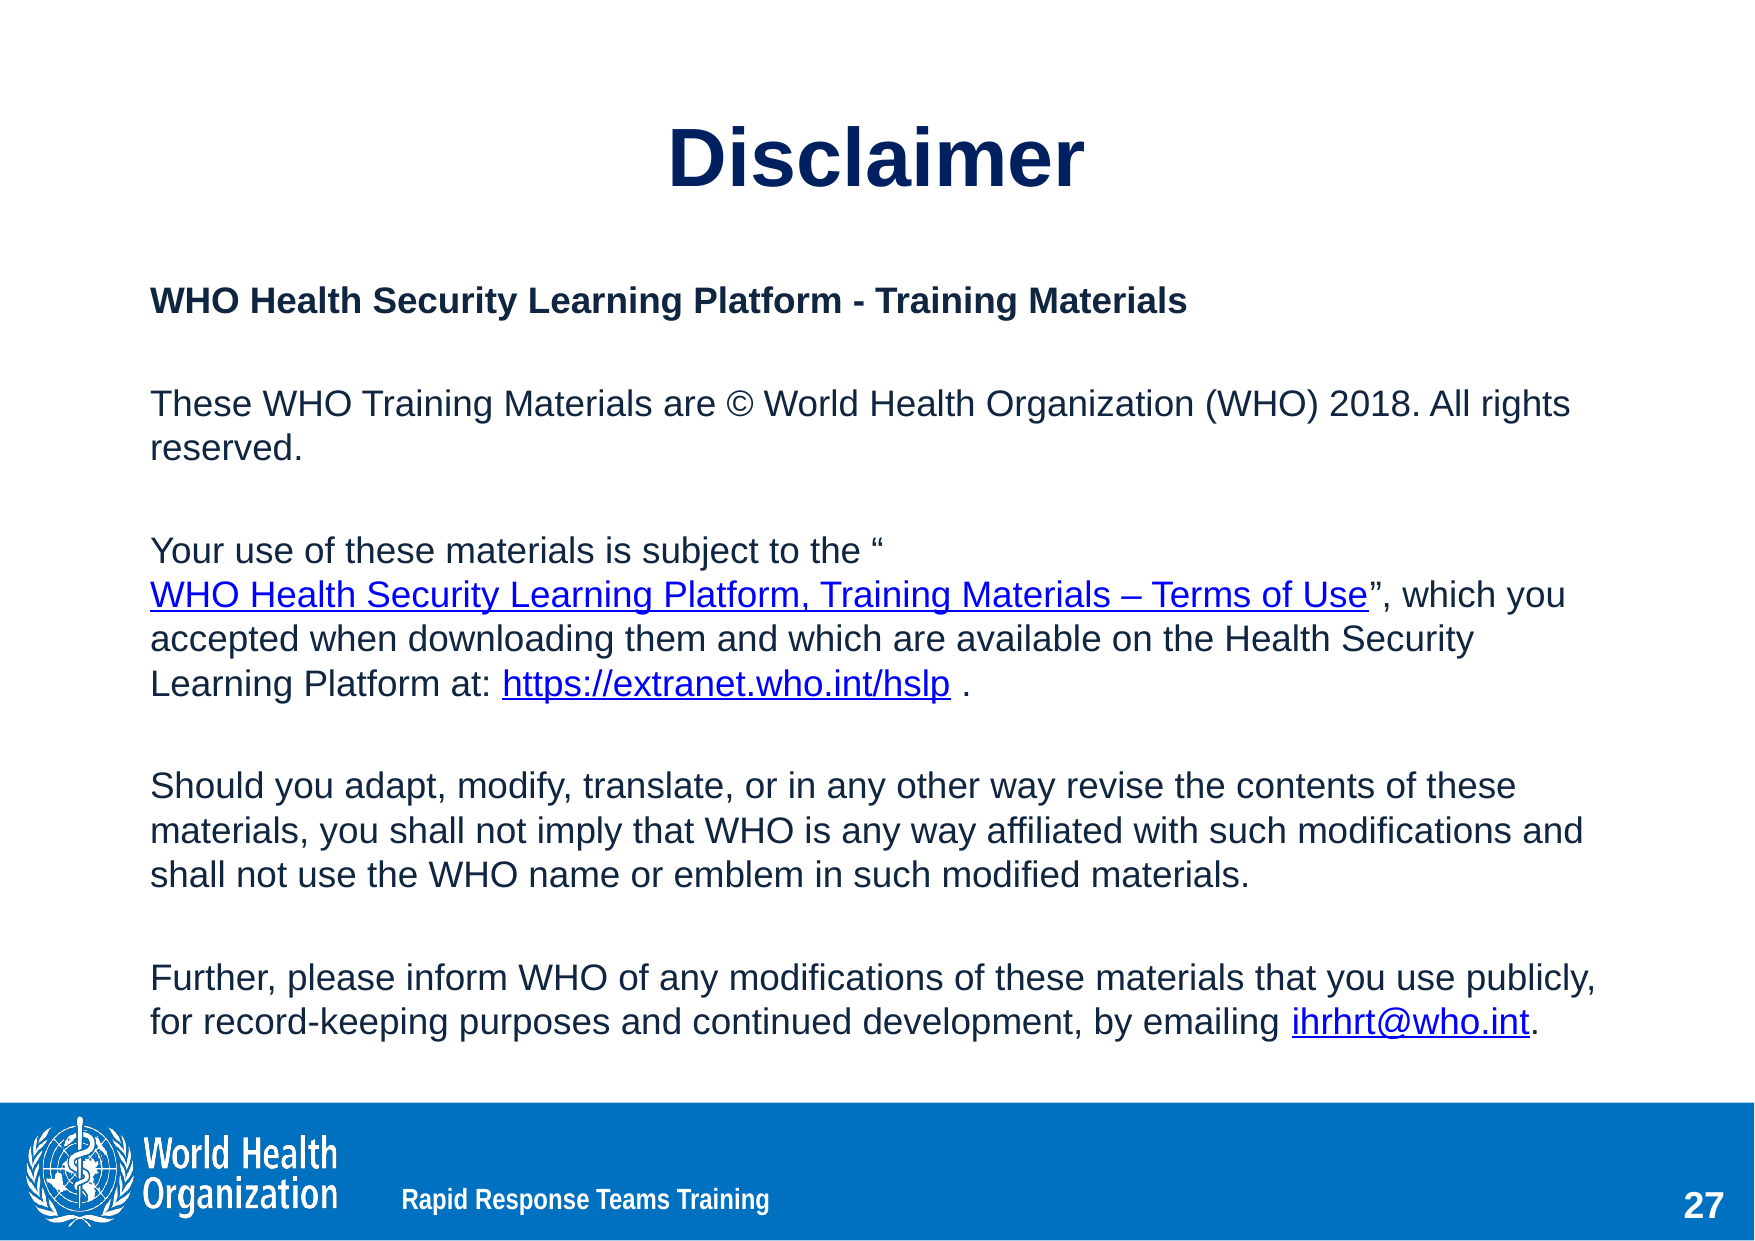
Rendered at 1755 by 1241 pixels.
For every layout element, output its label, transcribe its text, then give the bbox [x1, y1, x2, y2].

title Disclaimer [87, 49, 1667, 257]
picture [25, 1116, 337, 1227]
list WHO Health Security Learning Platform - Training Materials These WHO Training Materials are © World Health Organization (WHO) 2018. All rights reserved. Your use of these materials is subject to the “WHO Health Security Learning Platform, Training Materials – Terms of Use”, which you accepted when downloading them and which are available on the Health Security Learning Platform at: https://extranet.who.int/hslp . Should you adapt, modify, translate, or in any other way revise the contents of these materials, you shall not imply that WHO is any way affiliated with such modifications and shall not use the WHO name or emblem in such modified materials. Further, please inform WHO of any modifications of these materials that you use publicly, for record-keeping purposes and continued development, by emailing ihrhrt@who.int. [132, 268, 1622, 1088]
